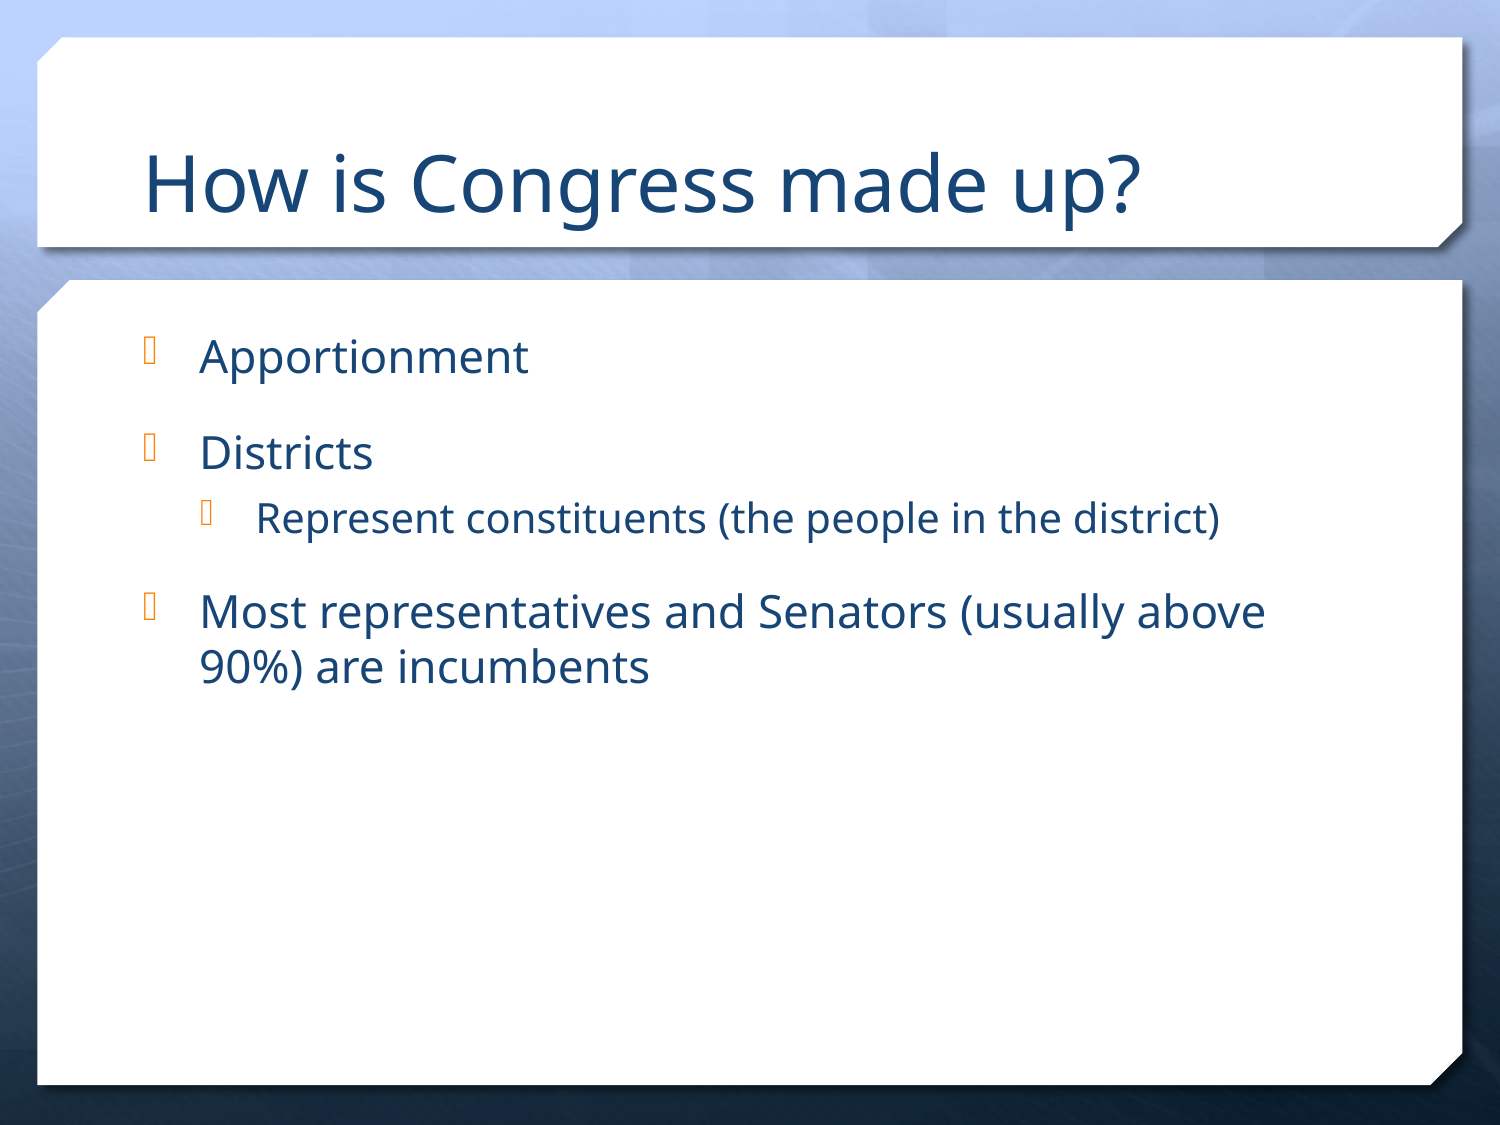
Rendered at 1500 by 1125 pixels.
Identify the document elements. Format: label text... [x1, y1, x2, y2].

title How is Congress made up? [127, 48, 1372, 236]
list Apportionment Districts Represent constituents (the people in the district) Most representatives and Senators (usually above 90%) are incumbents [127, 319, 1372, 978]
